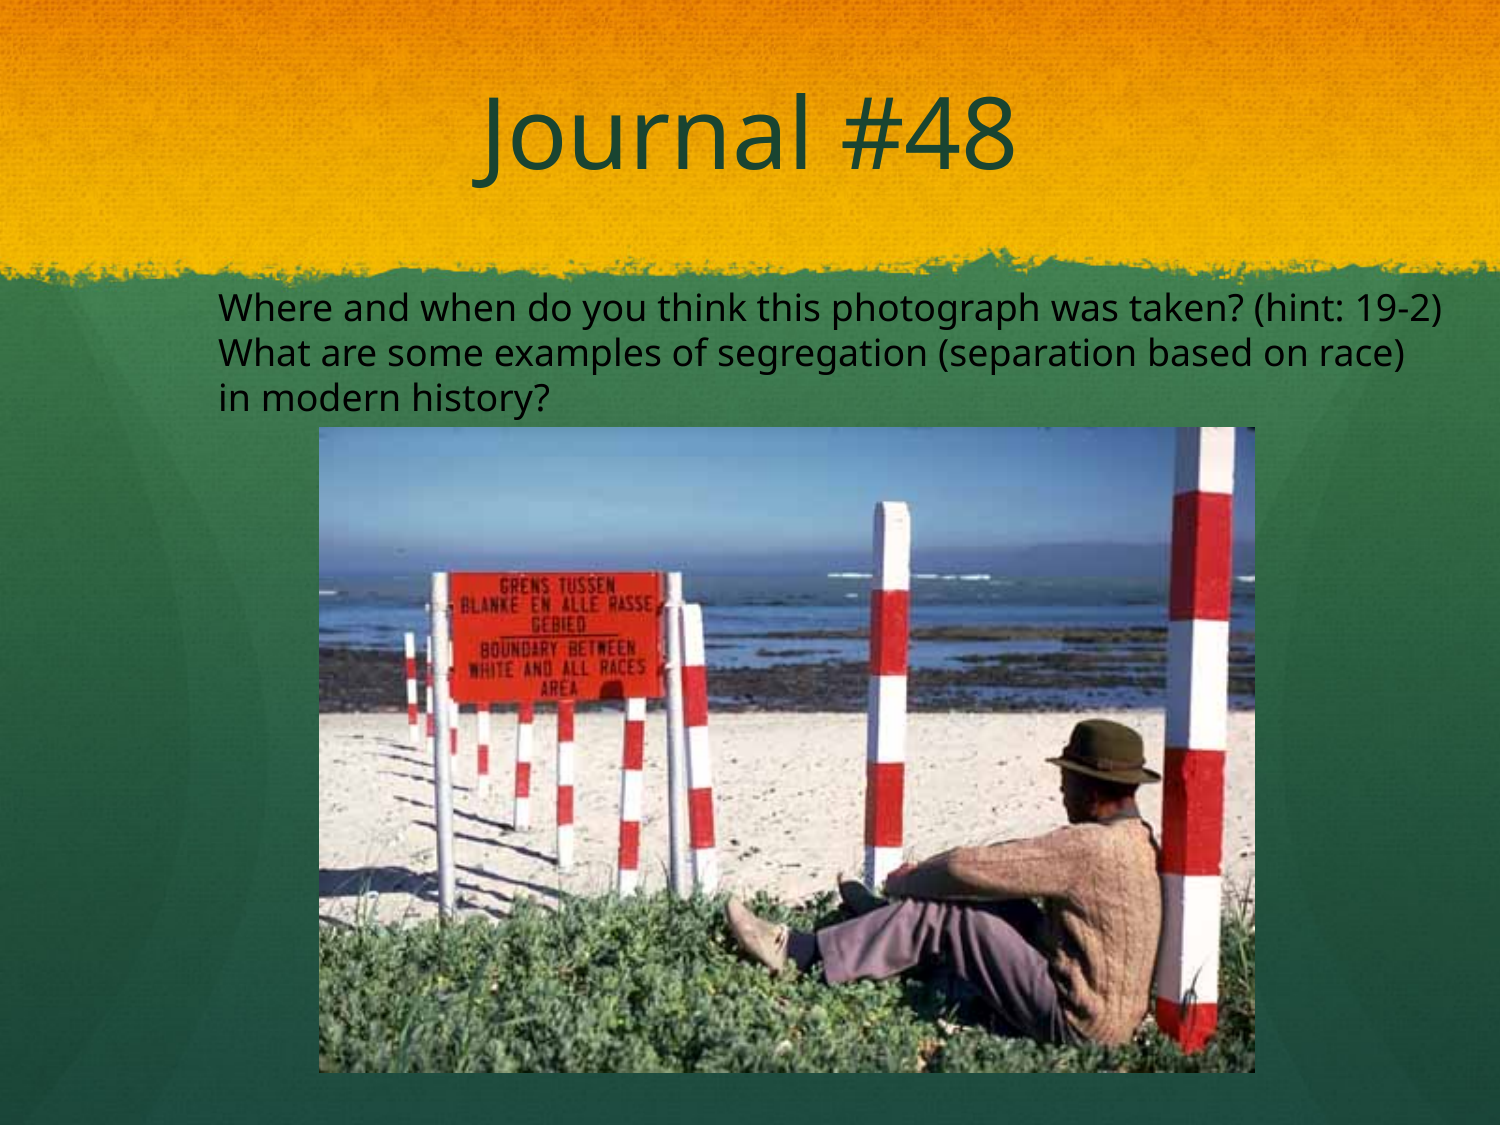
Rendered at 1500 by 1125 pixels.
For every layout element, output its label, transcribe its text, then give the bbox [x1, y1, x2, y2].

picture [0, 0, 1500, 1125]
text_box Where and when do you think this photograph was taken? (hint: 19-2) What are some examples of segregation (separation based on race) in modern history? [203, 276, 1468, 426]
title Journal #48 [125, 13, 1375, 246]
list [199, 426, 1375, 1074]
